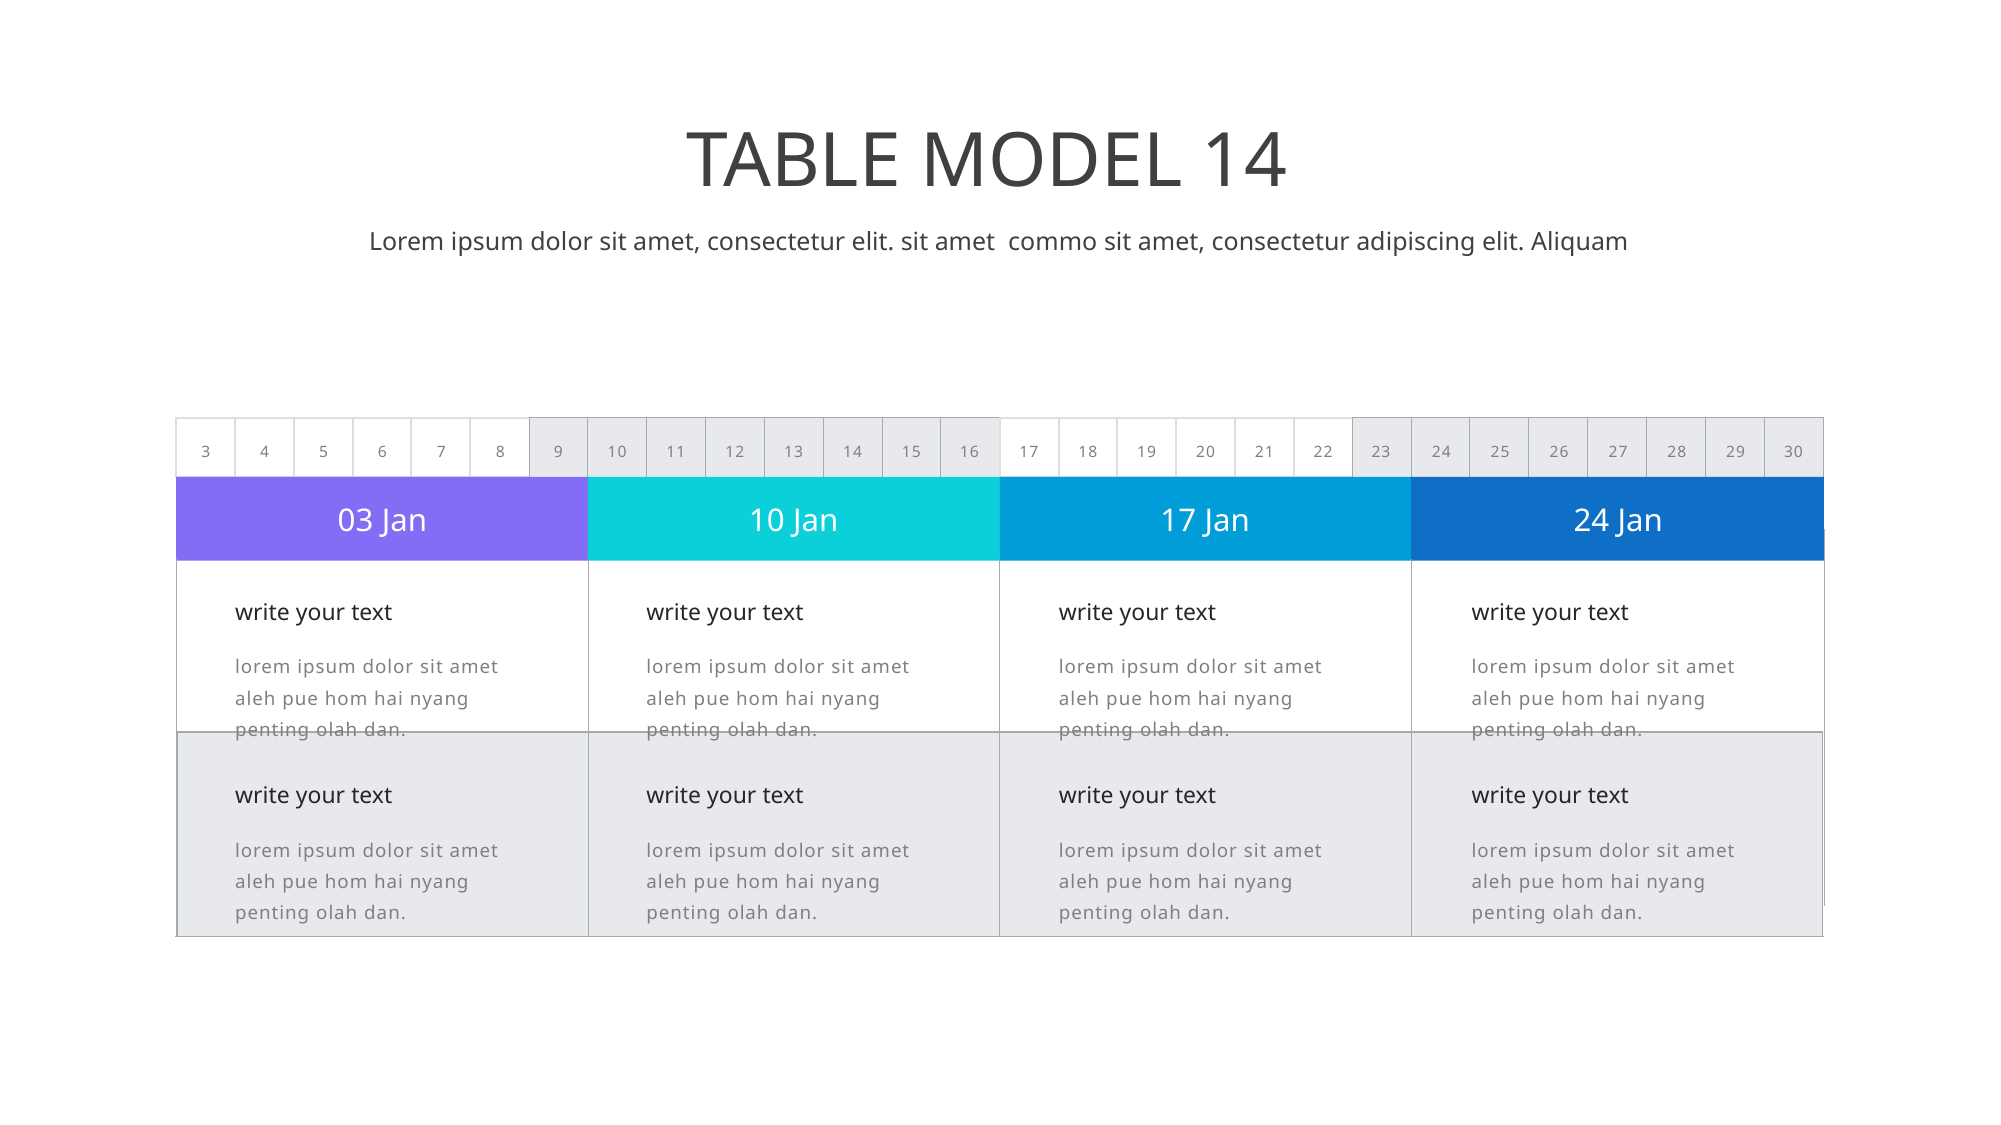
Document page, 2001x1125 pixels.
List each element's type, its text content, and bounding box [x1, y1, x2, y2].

text_box 10 Jan [647, 485, 941, 552]
text_box 11 [662, 428, 690, 465]
text_box [1764, 417, 1824, 476]
text_box 29 [1722, 428, 1750, 465]
text_box 4 [255, 428, 274, 465]
text_box [882, 417, 940, 476]
text_box [470, 417, 529, 476]
text_box 23 [1367, 428, 1395, 465]
text_box [176, 417, 234, 476]
text_box 9 [549, 428, 567, 465]
text_box [1352, 417, 1411, 476]
text_box [1293, 417, 1352, 476]
text_box lorem ipsum dolor sit amet aleh pue hom hai nyang penting olah dan. [1467, 642, 1771, 745]
text_box [1705, 417, 1764, 476]
text_box [352, 417, 411, 476]
text_box 10 [603, 428, 631, 465]
text_box 3 [197, 428, 215, 465]
text_box write your text [1054, 776, 1257, 813]
text_box 6 [373, 428, 392, 465]
text_box 16 [955, 428, 984, 465]
text_box [1411, 476, 1824, 561]
text_box 03 Jan [235, 485, 530, 552]
text_box [529, 417, 587, 476]
text_box [823, 417, 882, 476]
text_box 21 [1250, 428, 1279, 465]
text_box 24 Jan [1471, 485, 1766, 552]
text_box 30 [1780, 428, 1808, 465]
text_box [1117, 417, 1176, 476]
text_box 22 [1309, 428, 1337, 465]
text_box [999, 417, 1058, 476]
text_box [587, 417, 646, 476]
text_box [1411, 417, 1469, 476]
text_box lorem ipsum dolor sit amet aleh pue hom hai nyang penting olah dan. [1054, 825, 1358, 928]
text_box 12 [721, 428, 749, 465]
text_box [1235, 417, 1293, 476]
text_box [1528, 417, 1587, 476]
text_box 13 [780, 428, 808, 465]
text_box write your text [1054, 593, 1257, 630]
text_box lorem ipsum dolor sit amet aleh pue hom hai nyang penting olah dan. [1467, 825, 1771, 928]
text_box [1587, 417, 1646, 476]
text_box 8 [491, 428, 509, 465]
text_box [1058, 417, 1117, 476]
text_box lorem ipsum dolor sit amet aleh pue hom hai nyang penting olah dan. [1054, 642, 1358, 745]
text_box [1412, 731, 1823, 936]
text_box write your text [1467, 776, 1670, 813]
text_box lorem ipsum dolor sit amet aleh pue hom hai nyang penting olah dan. [642, 642, 946, 745]
text_box 5 [314, 428, 333, 465]
text_box TABLE MODEL 14 [506, 66, 1469, 202]
text_box [411, 417, 470, 476]
text_box [589, 731, 999, 936]
text_box write your text [1467, 593, 1670, 630]
text_box 25 [1486, 428, 1514, 465]
text_box 20 [1191, 428, 1220, 465]
text_box [764, 417, 823, 476]
text_box [1646, 417, 1705, 476]
text_box 14 [838, 428, 867, 465]
text_box lorem ipsum dolor sit amet aleh pue hom hai nyang penting olah dan. [642, 825, 946, 928]
text_box [176, 476, 587, 561]
text_box 26 [1545, 428, 1573, 465]
text_box [940, 417, 999, 476]
text_box [999, 476, 1411, 561]
text_box [1000, 731, 1411, 936]
text_box write your text [642, 593, 844, 630]
text_box lorem ipsum dolor sit amet aleh pue hom hai nyang penting olah dan. [231, 825, 534, 928]
text_box [646, 417, 705, 476]
text_box [705, 417, 764, 476]
text_box [1469, 417, 1528, 476]
text_box [234, 417, 293, 476]
text_box write your text [231, 593, 433, 630]
text_box 18 [1074, 428, 1102, 465]
text_box [1176, 417, 1235, 476]
text_box write your text [642, 776, 844, 813]
text_box 17 Jan [1058, 485, 1352, 552]
text_box [293, 417, 352, 476]
text_box 7 [432, 428, 451, 465]
text_box 17 [1015, 428, 1043, 465]
text_box 27 [1604, 428, 1632, 465]
text_box 19 [1132, 428, 1161, 465]
text_box Lorem ipsum dolor sit amet, consectetur elit. sit amet commo sit amet, consectetur adipiscing elit. Aliquam [341, 202, 1659, 263]
text_box 28 [1663, 428, 1691, 465]
text_box lorem ipsum dolor sit amet aleh pue hom hai nyang penting olah dan. [231, 642, 534, 745]
text_box write your text [231, 776, 433, 813]
text_box [177, 731, 588, 936]
text_box 15 [897, 428, 926, 465]
text_box 24 [1427, 428, 1456, 465]
text_box [587, 476, 999, 561]
